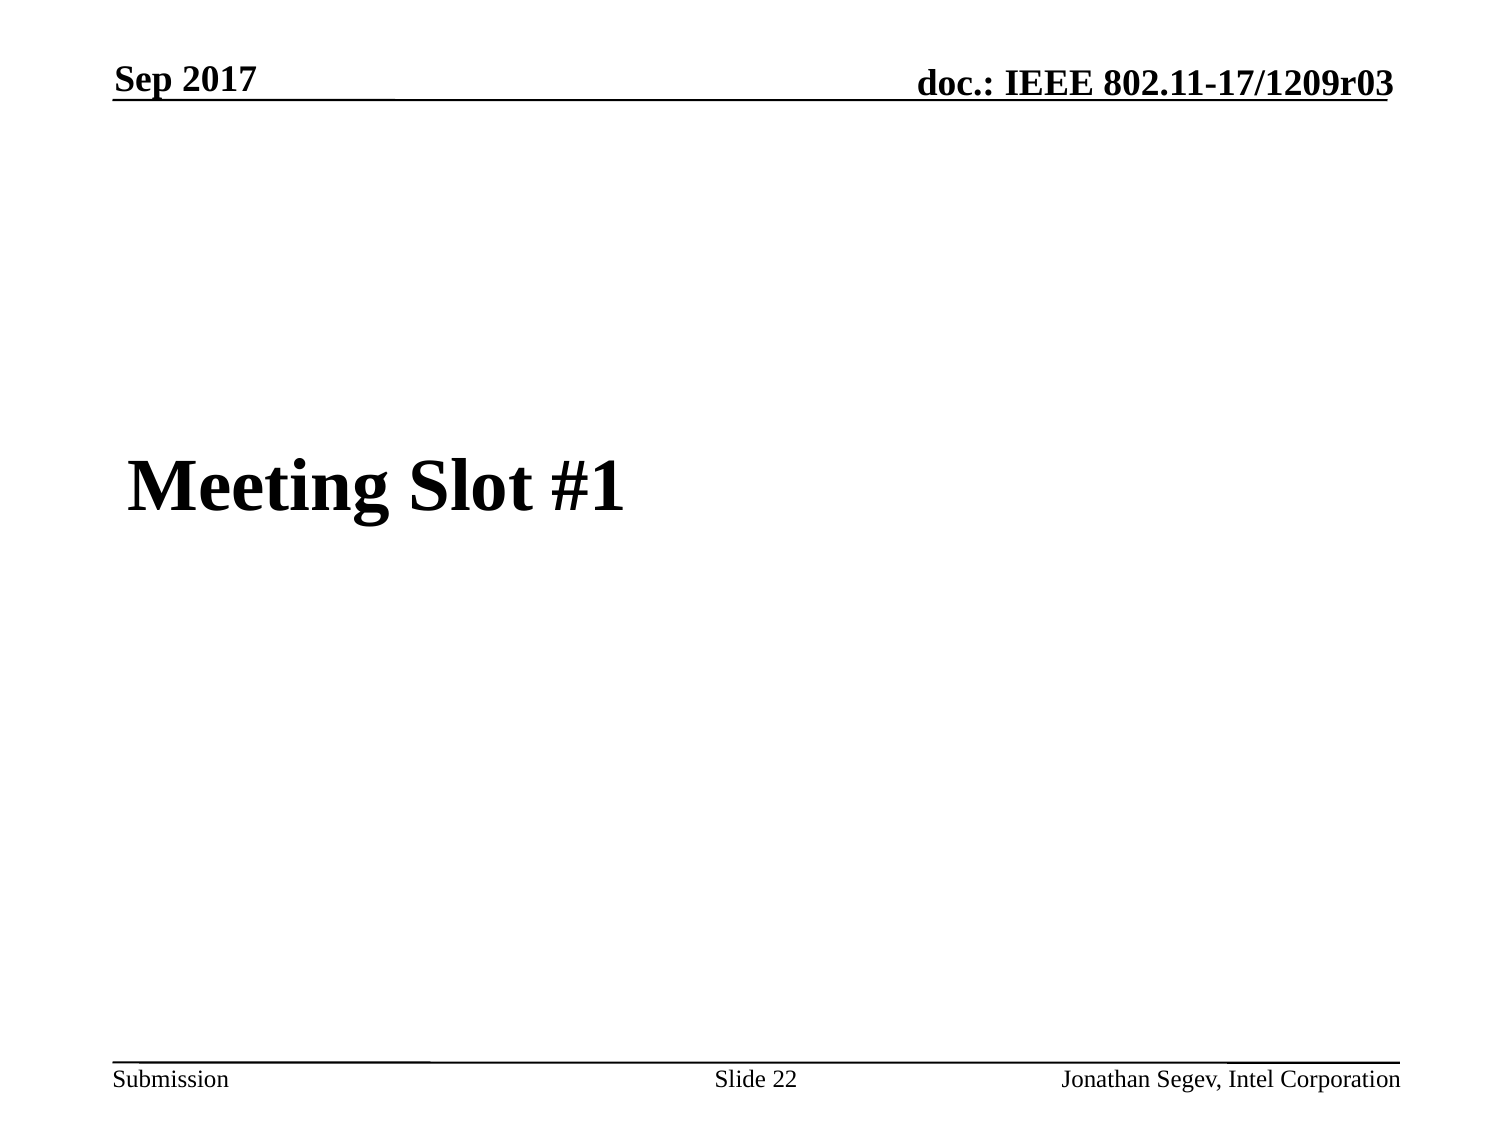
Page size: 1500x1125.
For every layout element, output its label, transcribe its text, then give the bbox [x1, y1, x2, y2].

footer Jonathan Segev, Intel Corporation [878, 1061, 1402, 1093]
slide_number Slide 22 [712, 1061, 800, 1123]
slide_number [114, 54, 423, 100]
list Meeting Slot #1 [112, 324, 1388, 1000]
